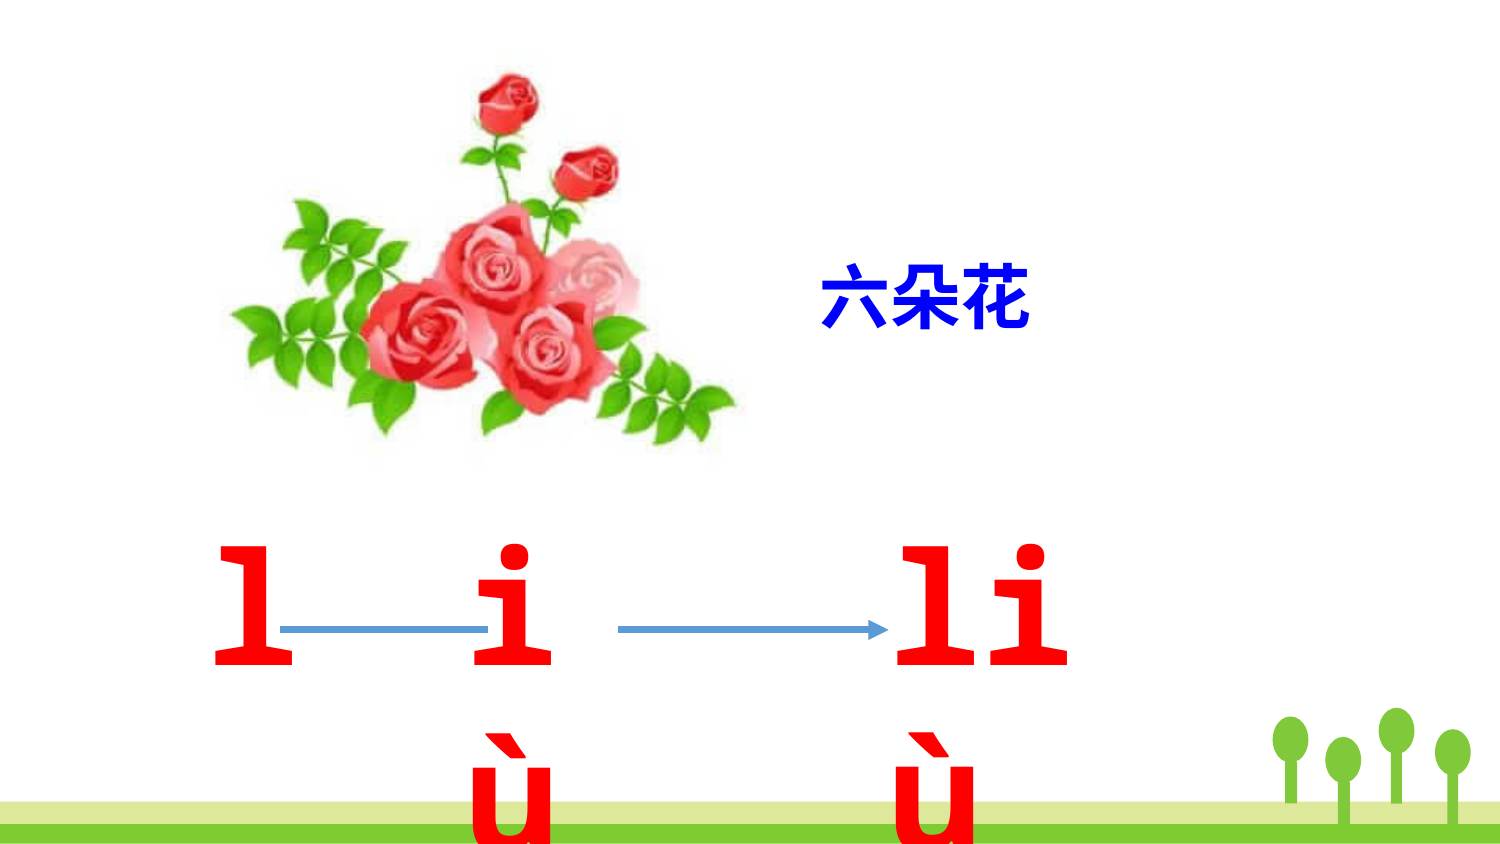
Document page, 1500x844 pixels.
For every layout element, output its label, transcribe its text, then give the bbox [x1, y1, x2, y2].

text_box liù [876, 503, 1144, 707]
picture [220, 53, 750, 500]
text_box 六朵花 [808, 247, 1058, 344]
text_box l [195, 504, 308, 703]
text_box iù [453, 503, 638, 707]
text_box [0, 707, 1500, 844]
